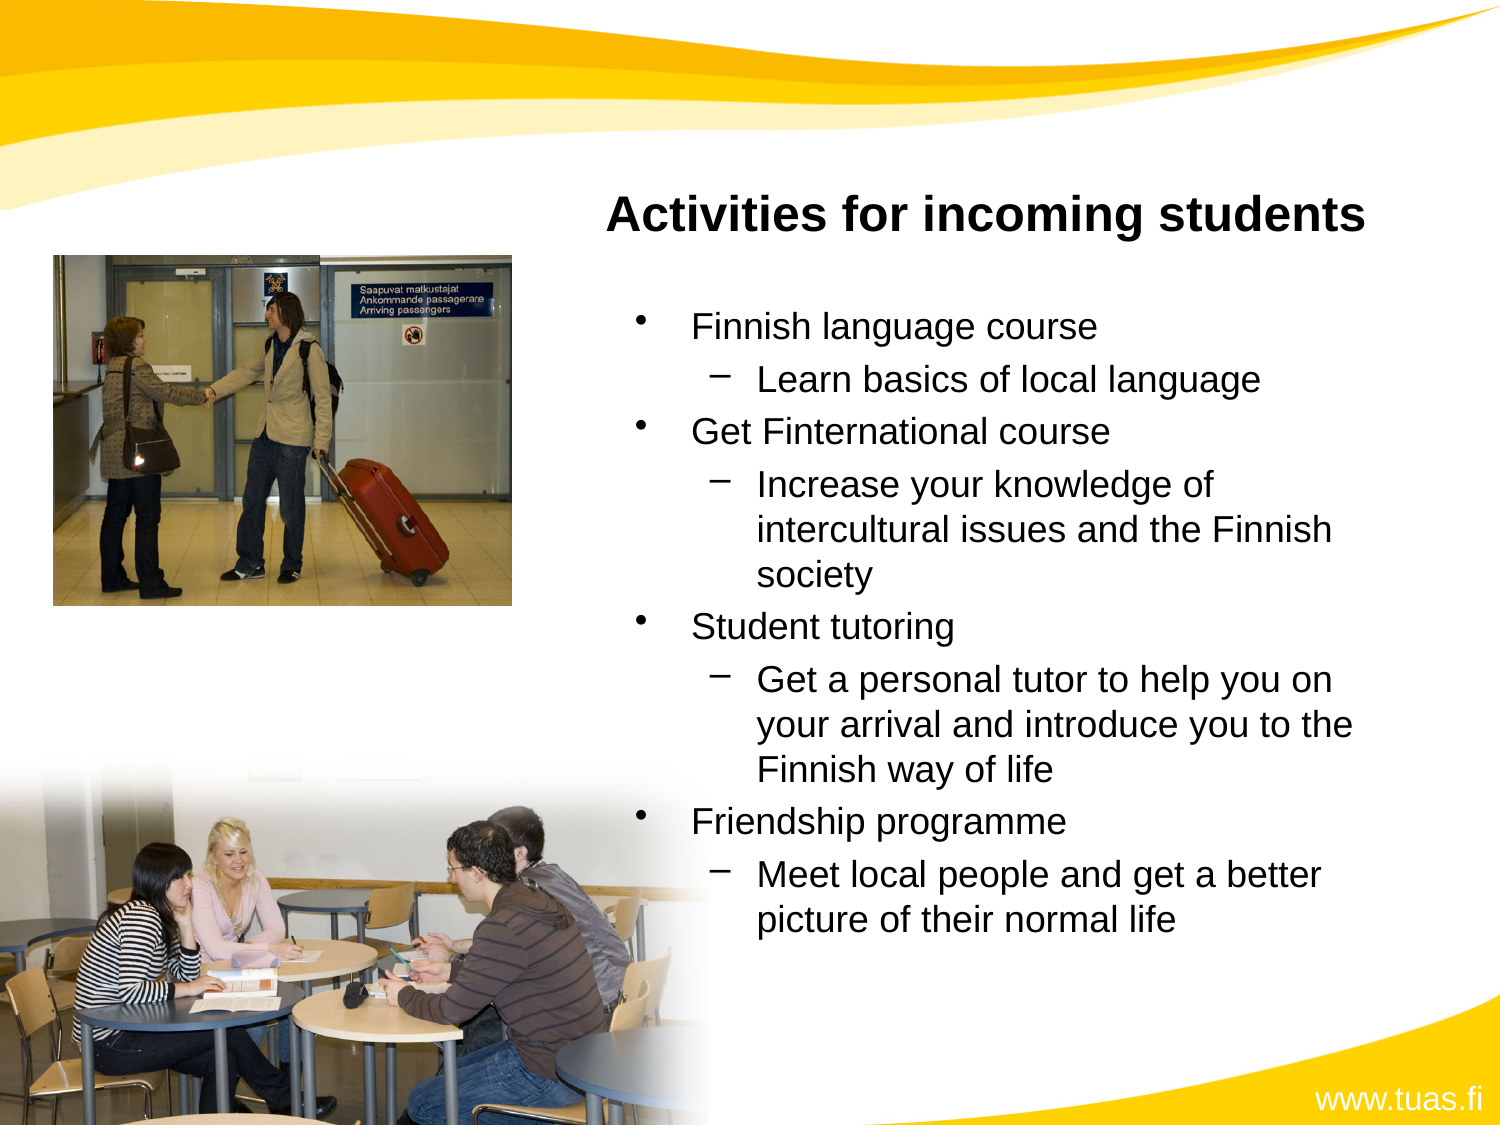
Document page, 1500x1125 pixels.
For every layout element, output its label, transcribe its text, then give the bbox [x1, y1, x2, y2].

picture [0, 0, 1500, 210]
picture [52, 255, 512, 607]
picture [759, 947, 1500, 1125]
picture [0, 754, 710, 1125]
list Finnish language course Learn basics of local language Get Finternational course Increase your knowledge of intercultural issues and the Finnish society Student tutoring Get a personal tutor to help you on your arrival and introduce you to the Finnish way of life Friendship programme Meet local people and get a better picture of their normal life [619, 294, 1406, 1068]
title Activities for incoming students [590, 147, 1448, 276]
